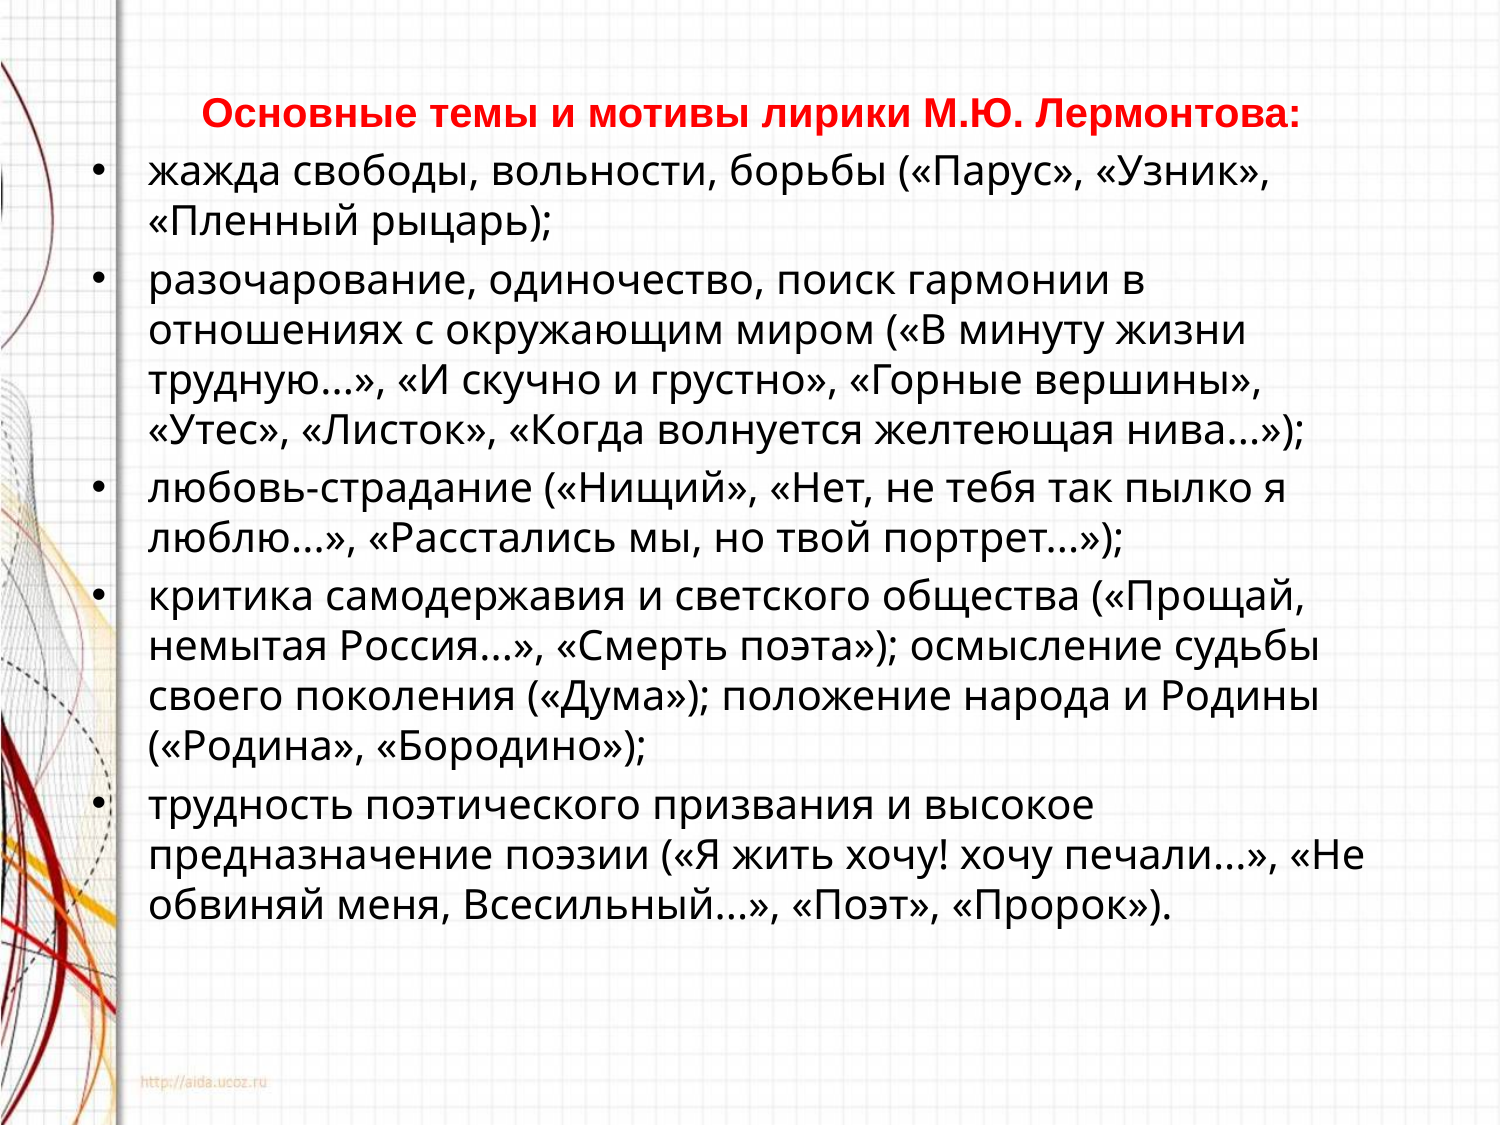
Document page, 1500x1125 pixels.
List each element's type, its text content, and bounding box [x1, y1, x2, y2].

picture [0, 0, 1500, 1125]
list Основные темы и мотивы лирики М.Ю. Лермонтова: жажда свободы, вольности, борьбы («Парус», «Узник», «Пленный рыцарь); разочарование, одиночество, поиск гармонии в отношениях с окружающим миром («В минуту жизни трудную...», «И скучно и грустно», «Горные вершины», «Утес», «Листок», «Когда волнуется желтеющая нива...»); любовь-страдание («Нищий», «Нет, не тебя так пылко я люблю...», «Расстались мы, но твой портрет...»); критика самодержавия и светского общества («Прощай, немытая Россия...», «Смерть поэта»); осмысление судьбы своего поколения («Дума»); положение народа и Родины («Родина», «Бородино»); трудность поэтического призвания и высокое предназначение поэзии («Я жить хочу! хочу печали...», «Не обвиняй меня, Всесильный...», «Поэт», «Пророк»). [76, 78, 1427, 1047]
